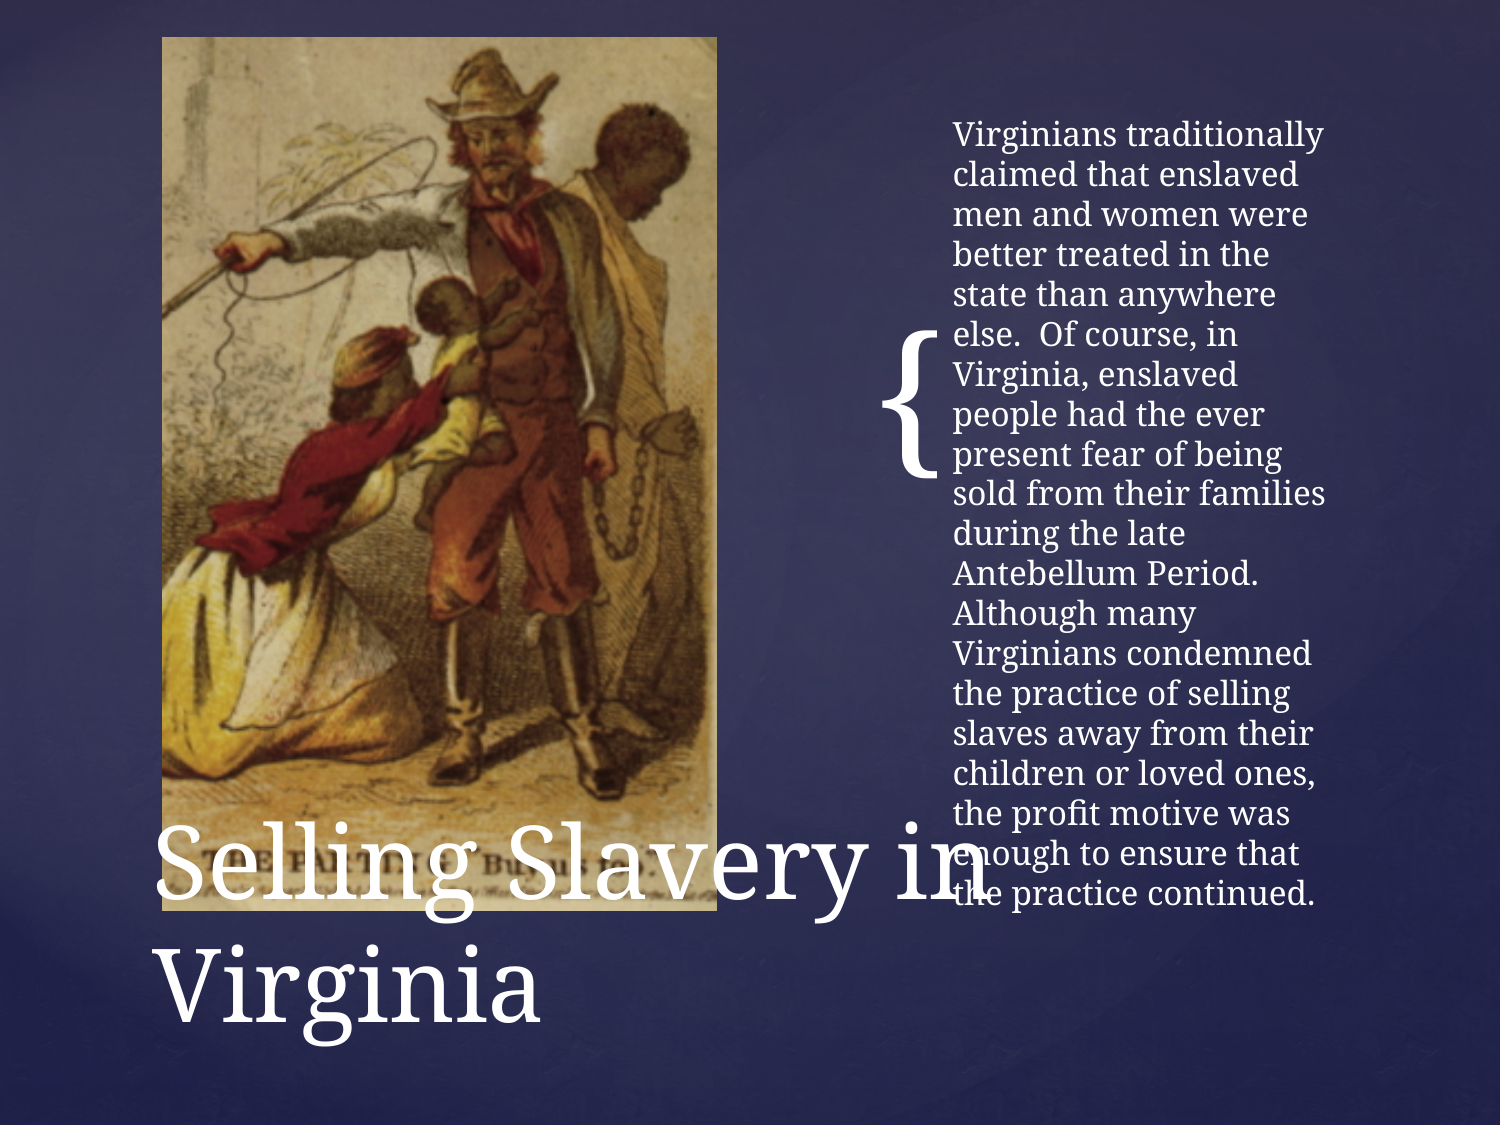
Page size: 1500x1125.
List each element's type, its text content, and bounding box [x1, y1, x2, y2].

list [161, 36, 718, 912]
list Virginians traditionally claimed that enslaved men and women were better treated in the state than anywhere else. Of course, in Virginia, enslaved people had the ever present fear of being sold from their families during the late Antebellum Period. Although many Virginians condemned the practice of selling slaves away from their children or loved ones, the profit motive was enough to ensure that the practice continued. [937, 112, 1363, 900]
title Selling Slavery in Virginia [137, 900, 1375, 1050]
